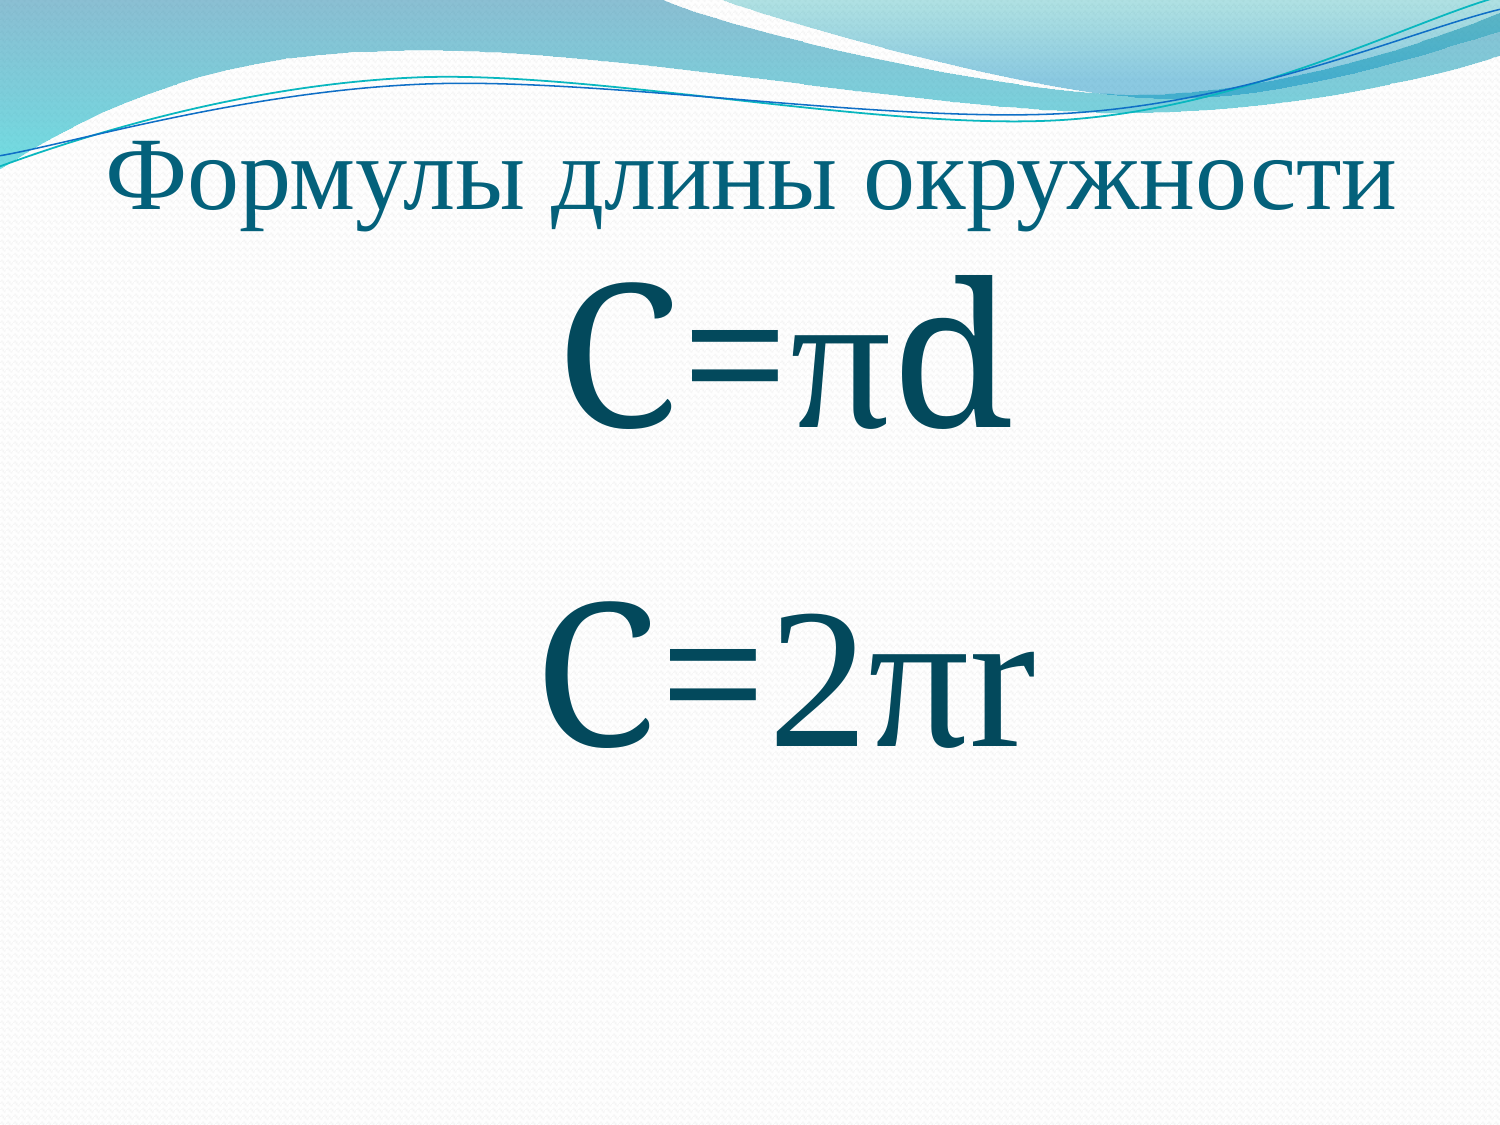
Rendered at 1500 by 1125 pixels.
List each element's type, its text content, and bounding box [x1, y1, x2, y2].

text_box C=2πr [454, 538, 1117, 794]
text_box С=πd [454, 231, 1117, 475]
title Формулы длины окружности [76, 42, 1427, 231]
